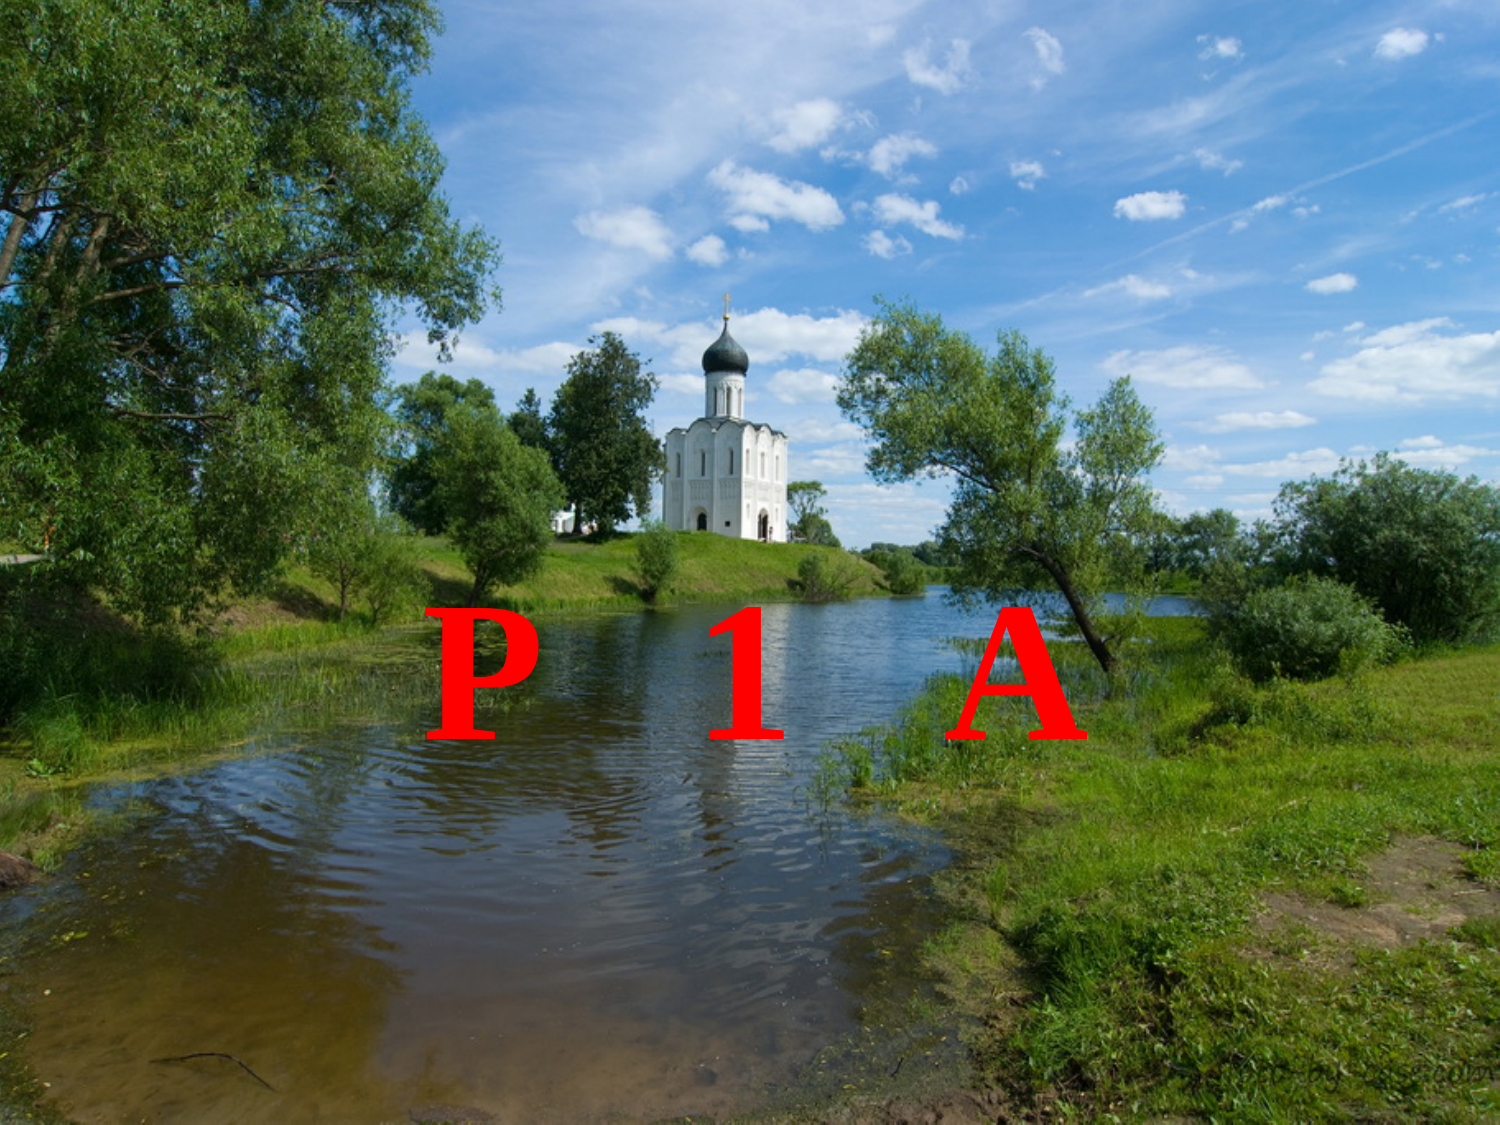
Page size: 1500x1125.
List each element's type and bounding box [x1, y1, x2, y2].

list [0, 0, 1500, 1125]
